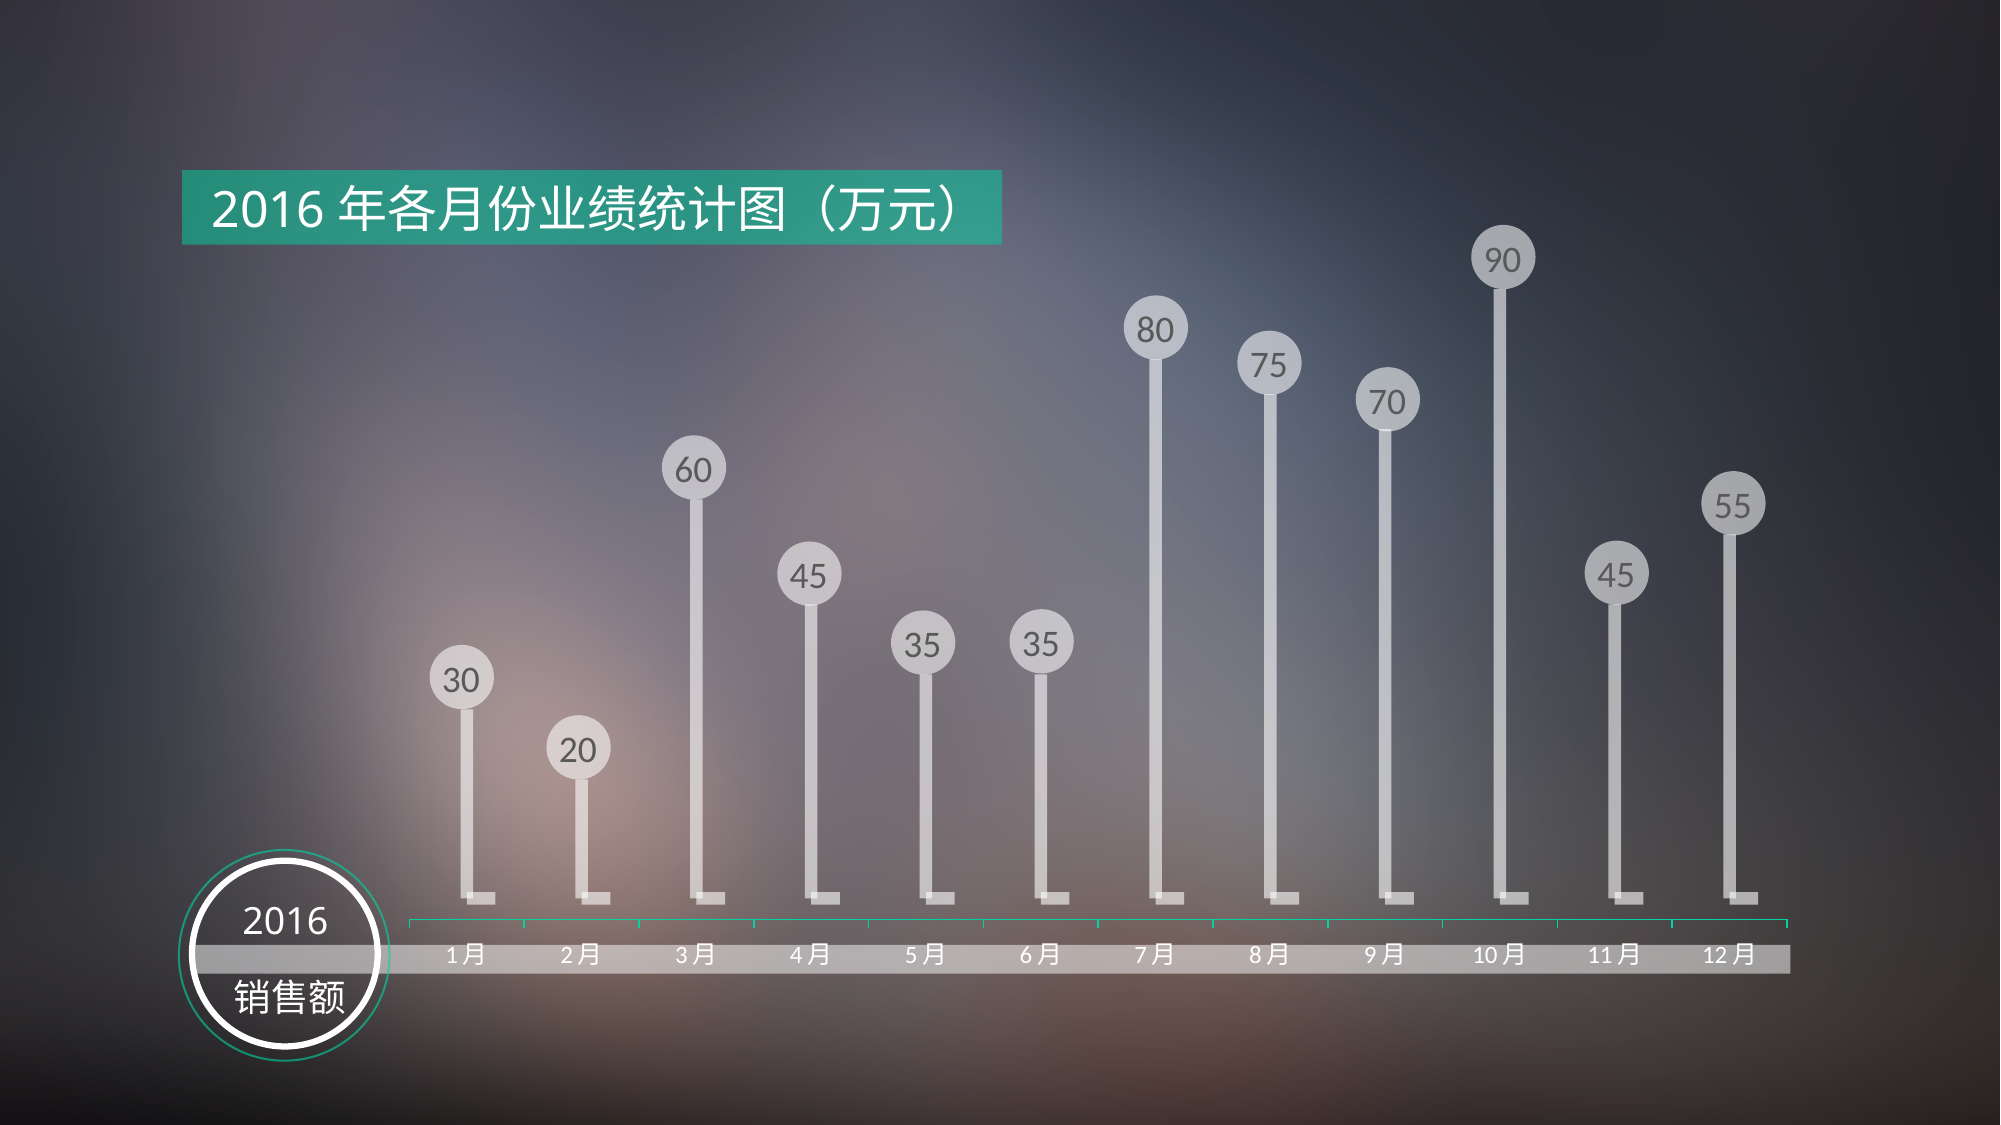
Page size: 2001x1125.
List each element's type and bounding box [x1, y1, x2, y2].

text_box [1582, 540, 1666, 605]
text_box [659, 435, 743, 500]
text_box [774, 541, 859, 606]
text_box [1007, 609, 1091, 674]
text_box [888, 610, 972, 675]
text_box [1353, 367, 1437, 432]
text_box [543, 715, 628, 780]
chart [380, 203, 1816, 988]
picture [0, 0, 2000, 1125]
text_box [1234, 330, 1319, 395]
text_box [427, 644, 511, 710]
text_box [1121, 295, 1205, 360]
text_box [1468, 224, 1553, 290]
text_box [1698, 471, 1783, 536]
